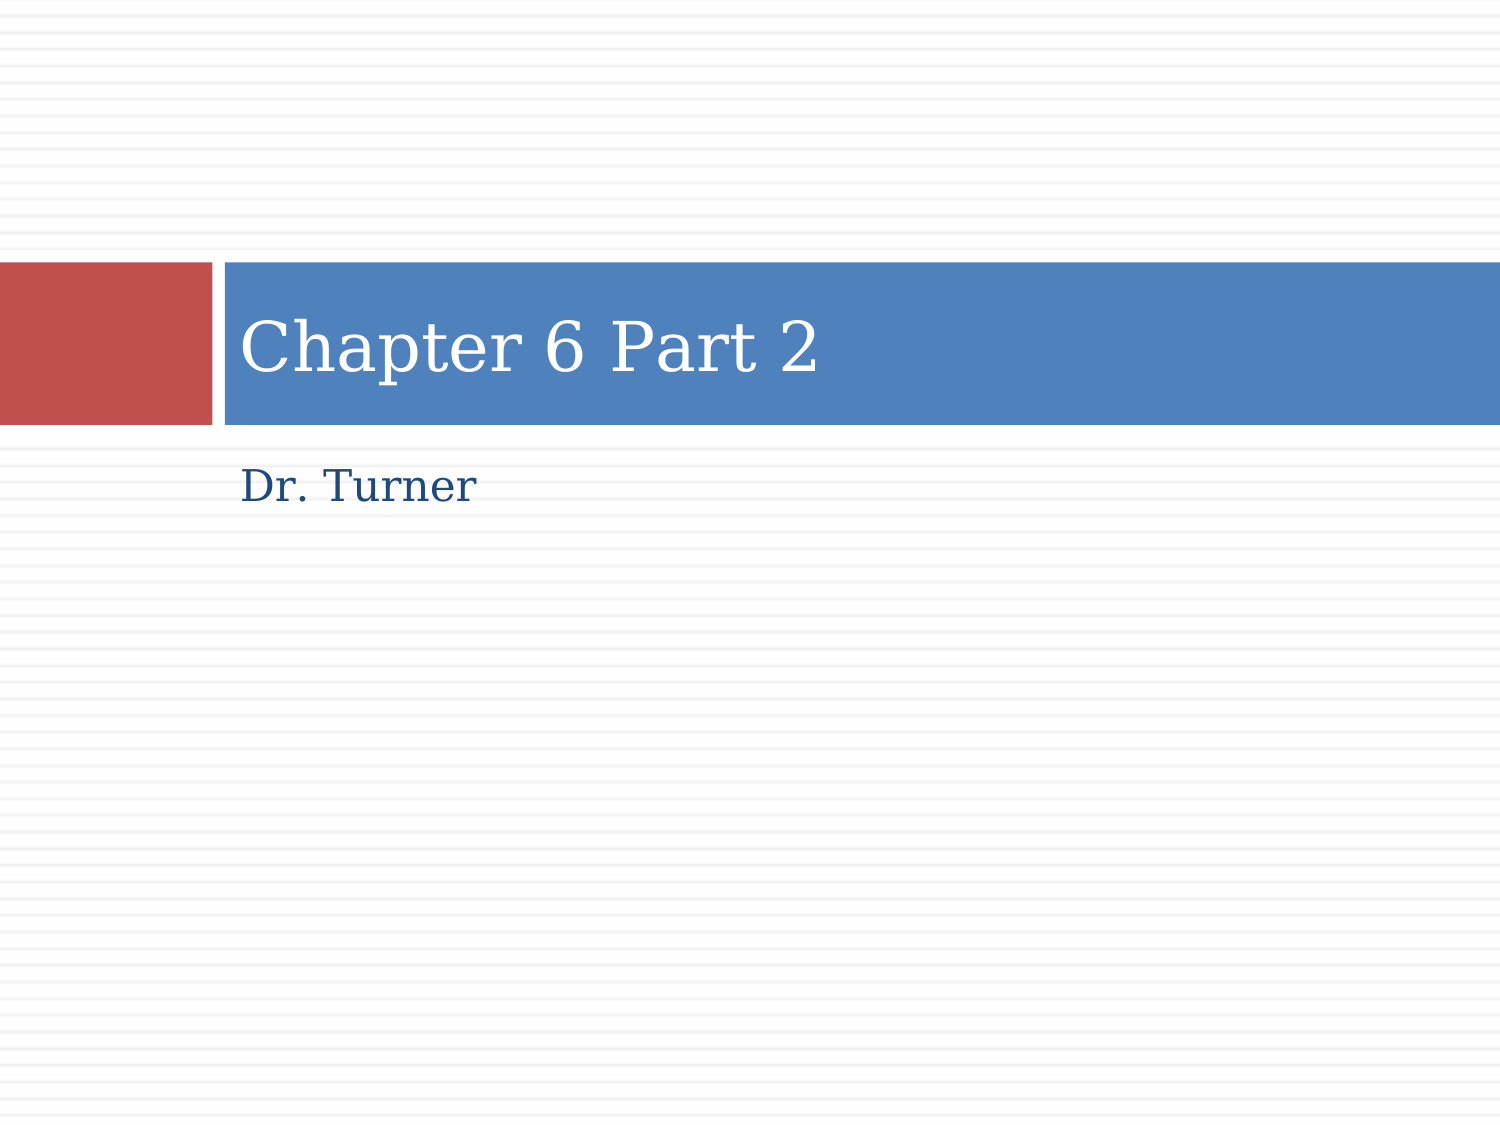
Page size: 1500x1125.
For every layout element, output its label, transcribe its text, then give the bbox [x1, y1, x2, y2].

title Chapter 6 Part 2 [225, 262, 1475, 425]
list Dr. Turner [225, 450, 1394, 725]
